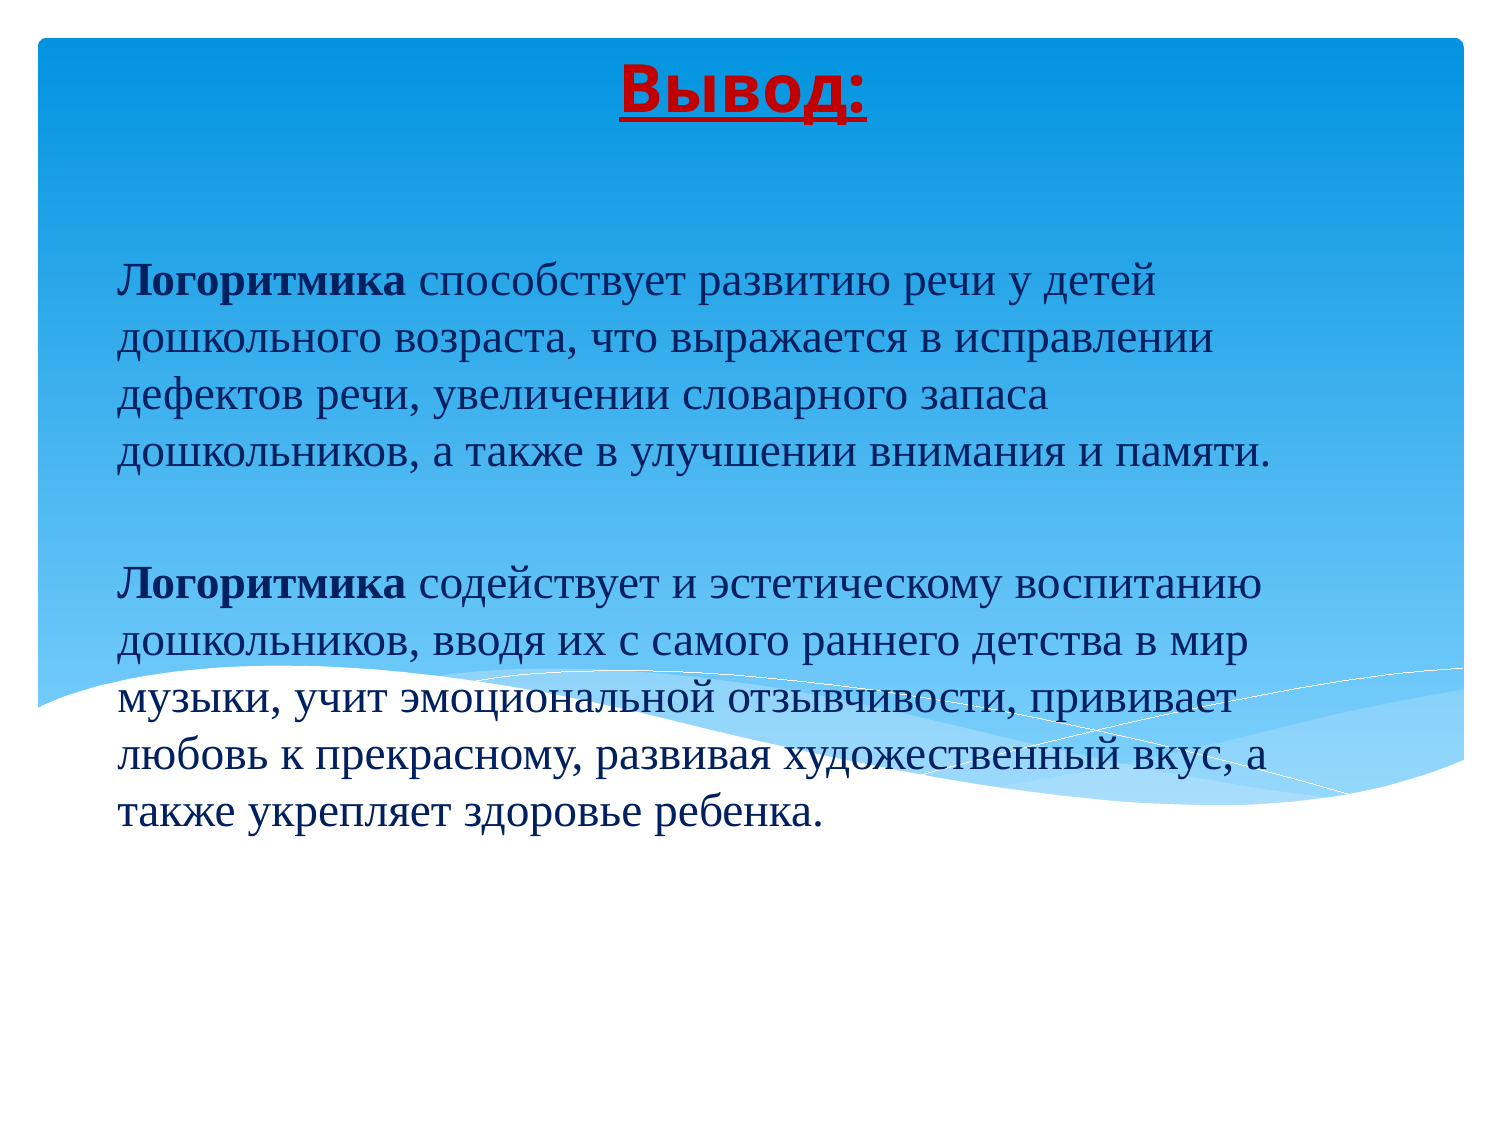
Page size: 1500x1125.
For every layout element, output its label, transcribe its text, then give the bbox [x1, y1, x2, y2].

list Логоритмика способствует развитию речи у детей дошкольного возраста, что выражается в исправлении дефектов речи, увеличении словарного запаса дошкольников, а также в улучшении внимания и памяти. Логоритмика содействует и эстетическому воспитанию дошкольников, вводя их с самого раннего детства в мир музыки, учит эмоциональной отзывчивости, прививает любовь к прекрасному, развивая художественный вкус, а также укрепляет здоровье ребенка. [102, 240, 1377, 962]
title Вывод: [368, 38, 1117, 240]
